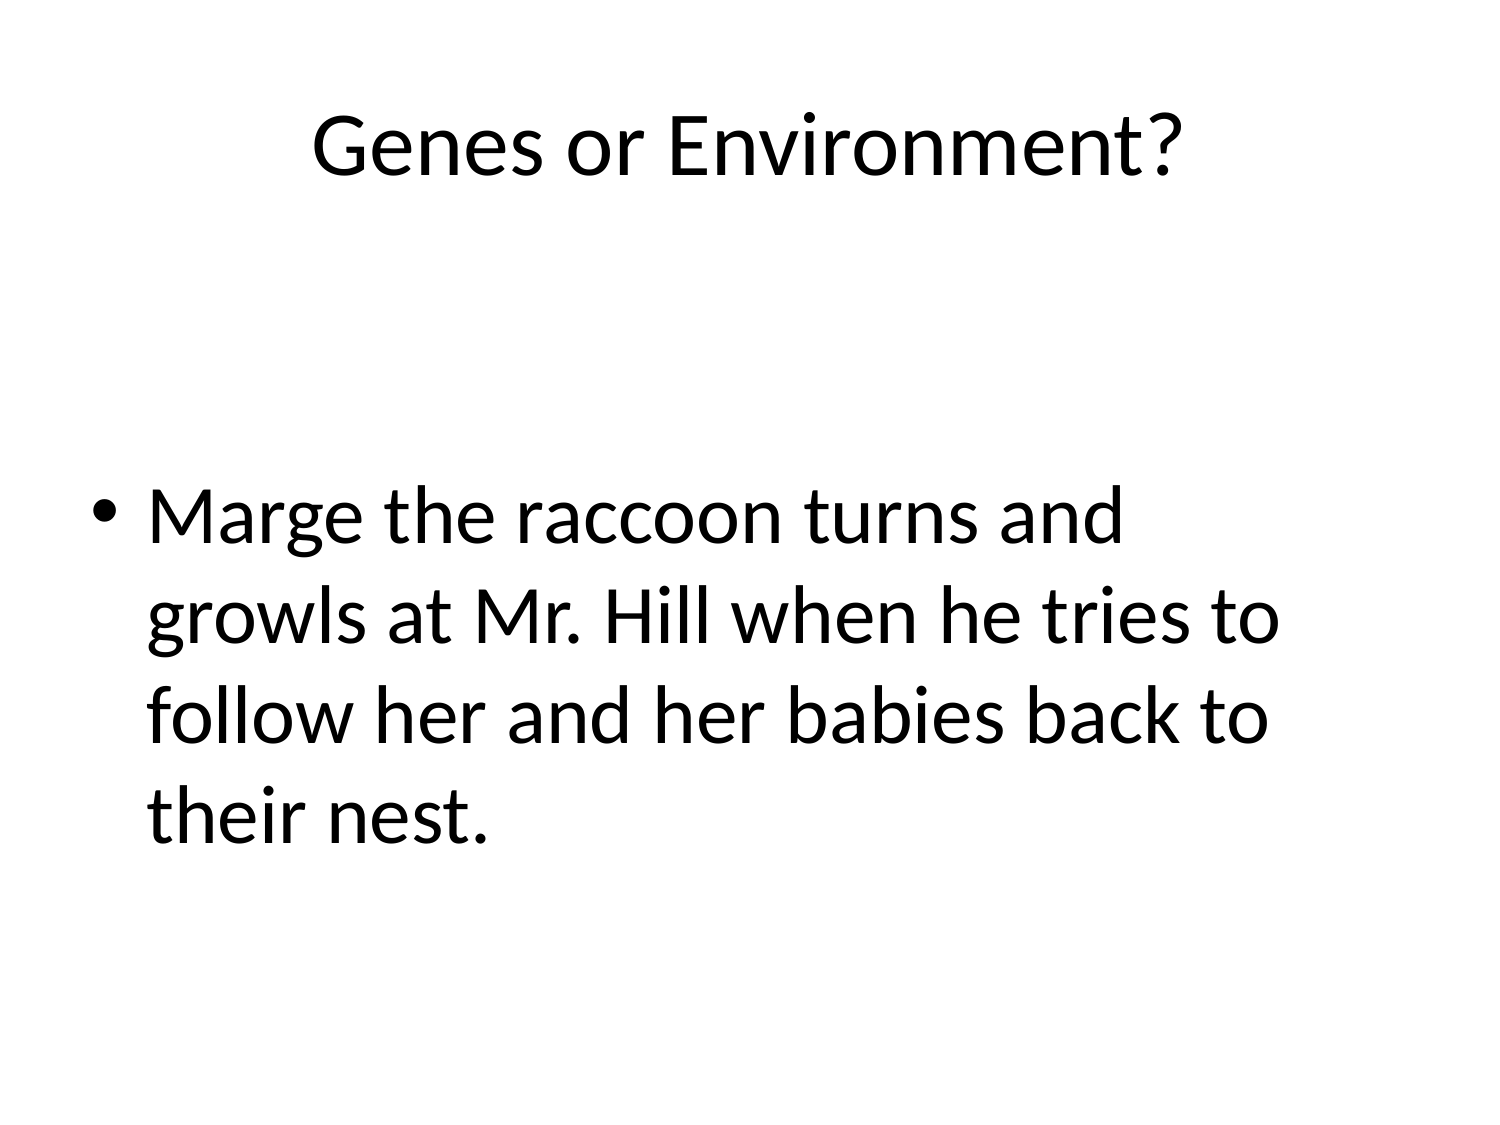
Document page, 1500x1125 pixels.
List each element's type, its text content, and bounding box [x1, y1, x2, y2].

title Genes or Environment? [75, 45, 1425, 233]
list Marge the raccoon turns and growls at Mr. Hill when he tries to follow her and her babies back to their nest. [75, 262, 1336, 1005]
